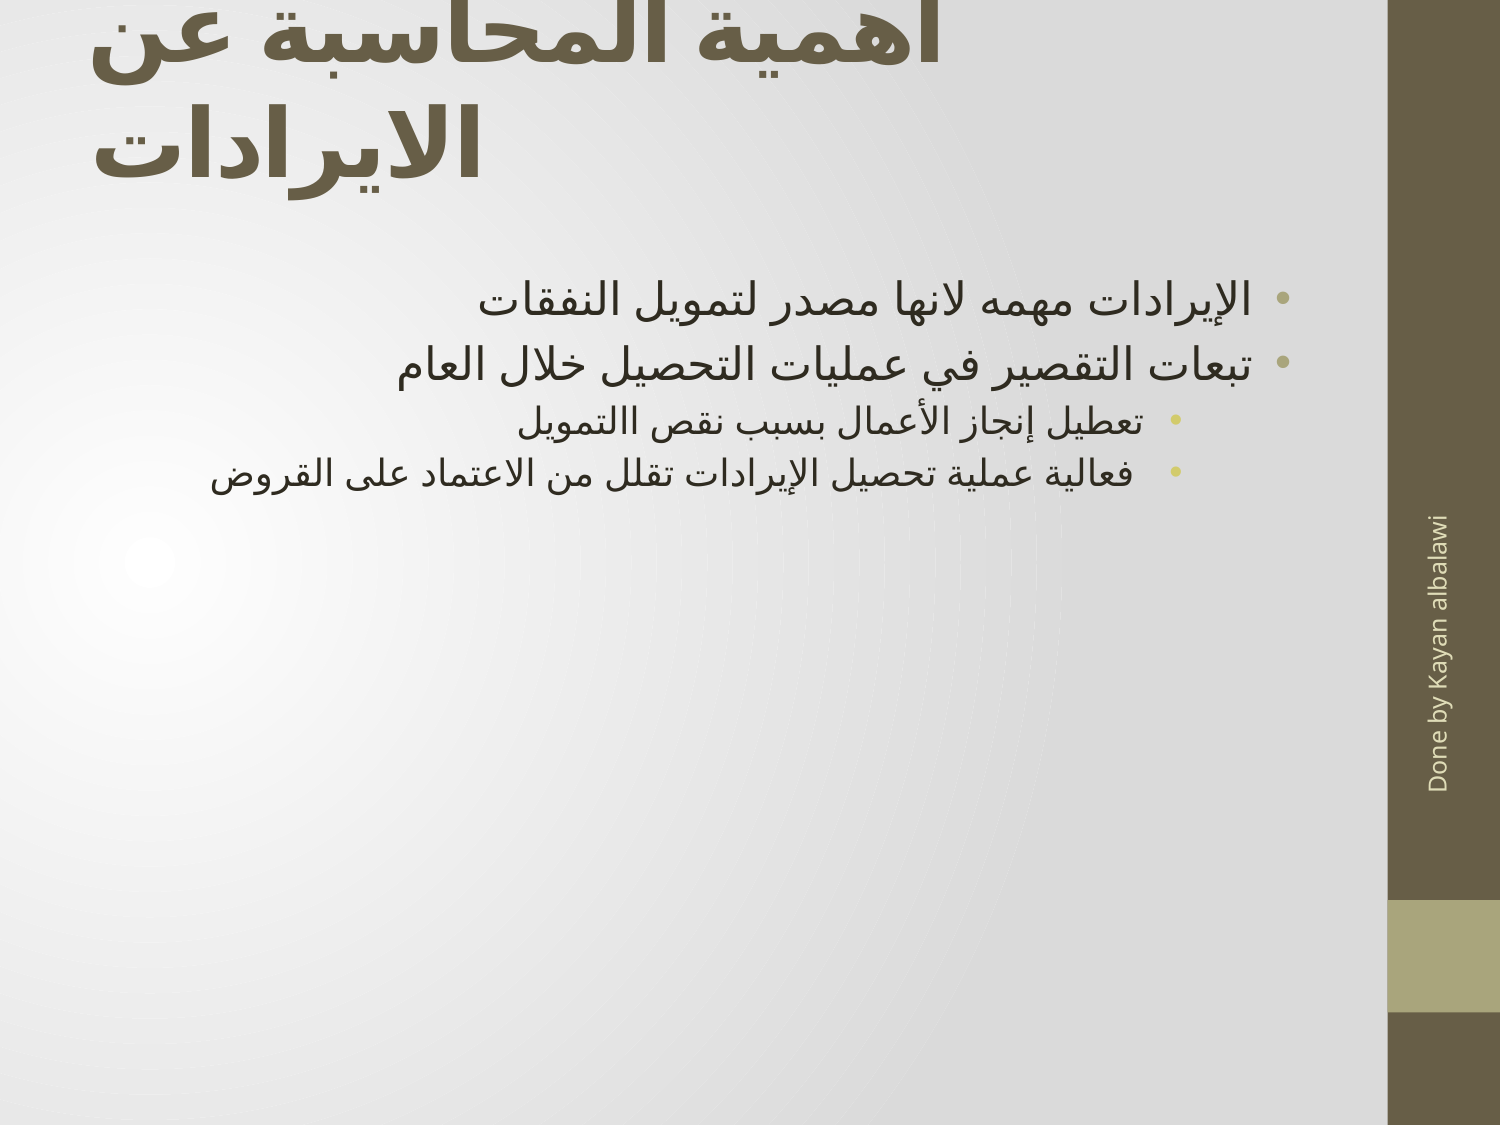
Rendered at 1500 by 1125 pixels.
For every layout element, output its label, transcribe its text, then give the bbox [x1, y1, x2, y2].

list الإيرادات مهمه لانها مصدر لتمويل النفقات تبعات التقصير في عمليات التحصيل خلال العام تعطيل إنجاز الأعمال بسبب نقص االتمويل فعالية عملية تحصيل الإيرادات تقلل من الاعتماد على القروض [75, 262, 1325, 1050]
title أهمية المحاسبة عن الايرادات [75, 45, 1325, 233]
footer Done by Kayan albalawi [1408, 500, 1469, 889]
